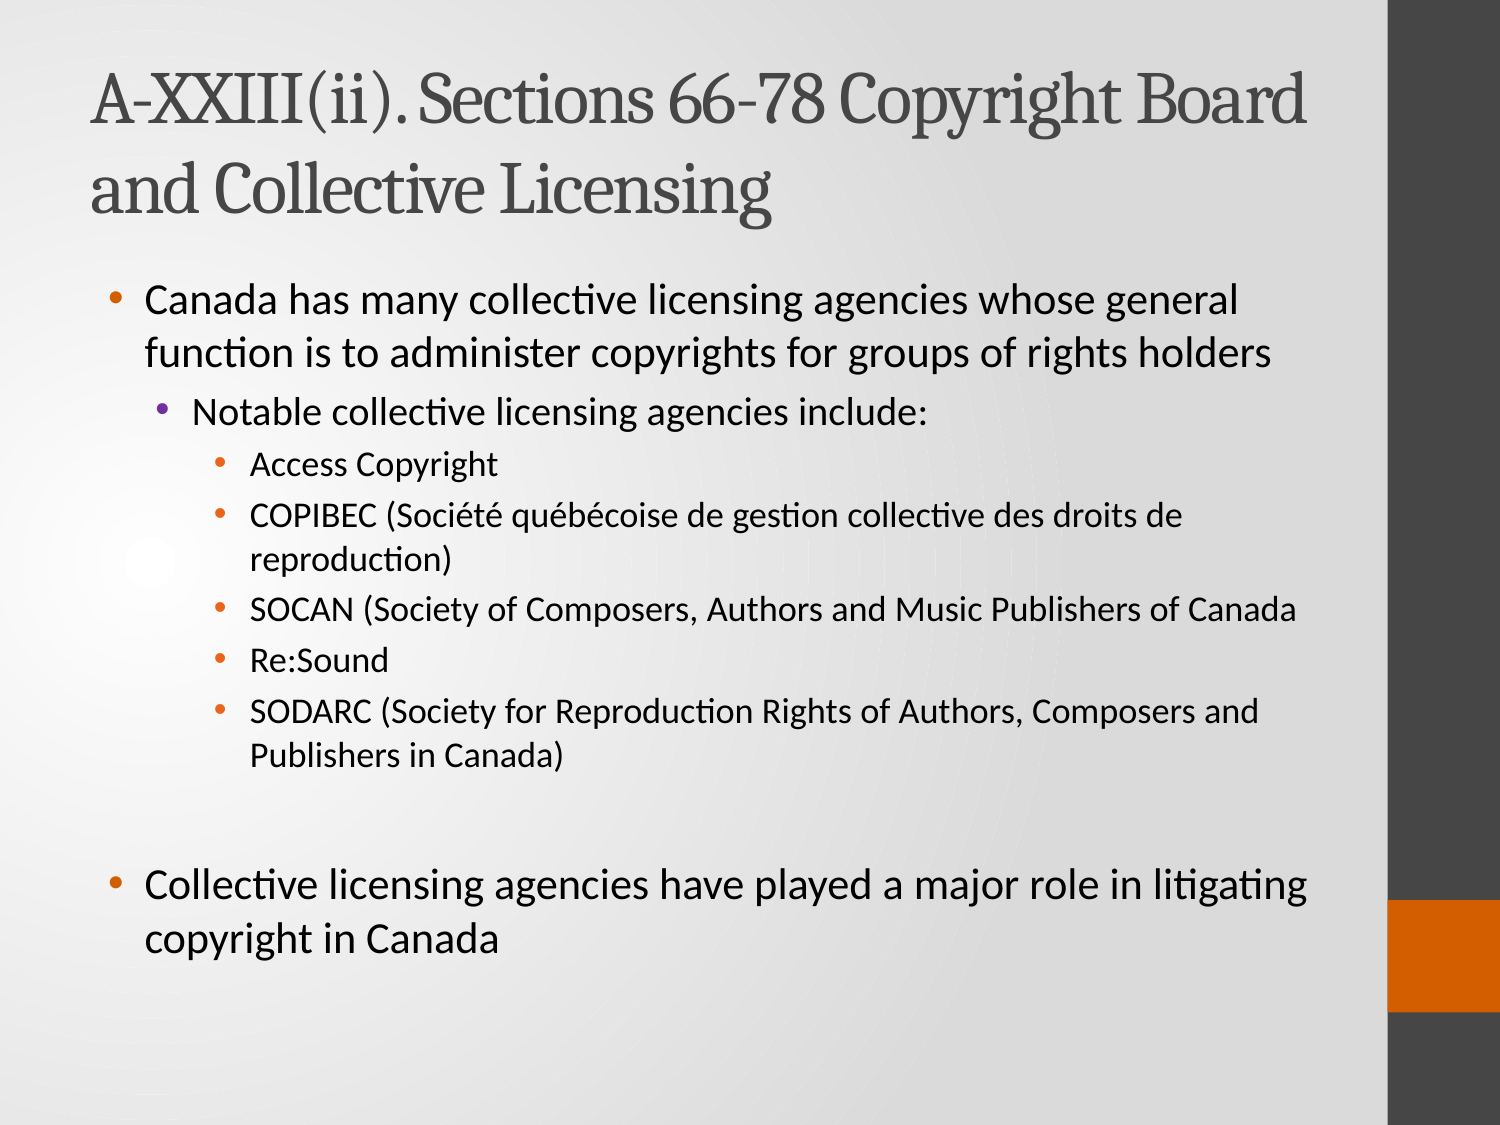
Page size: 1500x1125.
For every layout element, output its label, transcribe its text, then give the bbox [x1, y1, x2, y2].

title A-XXIII(ii). Sections 66-78 Copyright Board and Collective Licensing [75, 45, 1325, 233]
list Canada has many collective licensing agencies whose general function is to administer copyrights for groups of rights holders Notable collective licensing agencies include: Access Copyright COPIBEC (Société québécoise de gestion collective des droits de reproduction) SOCAN (Society of Composers, Authors and Music Publishers of Canada Re:Sound SODARC (Society for Reproduction Rights of Authors, Composers and Publishers in Canada) Collective licensing agencies have played a major role in litigating copyright in Canada [75, 262, 1325, 1050]
